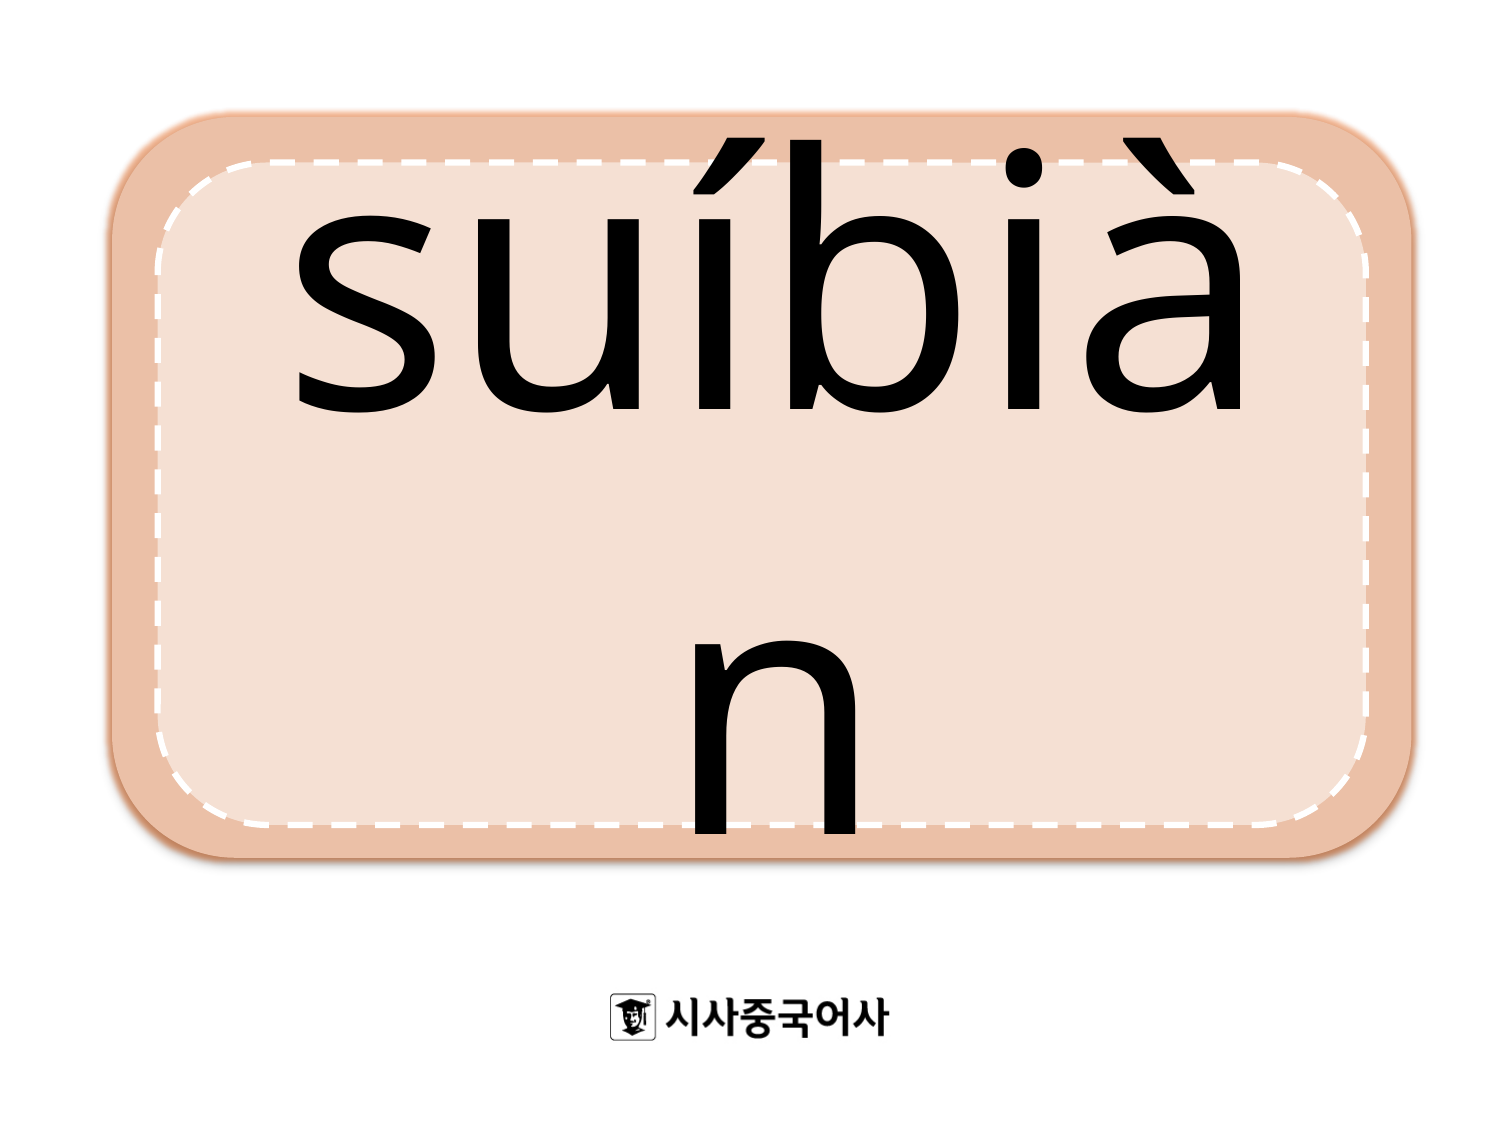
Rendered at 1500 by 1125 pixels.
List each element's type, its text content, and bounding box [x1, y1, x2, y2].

picture [602, 987, 898, 1047]
text_box suíbiàn [171, 149, 1380, 812]
